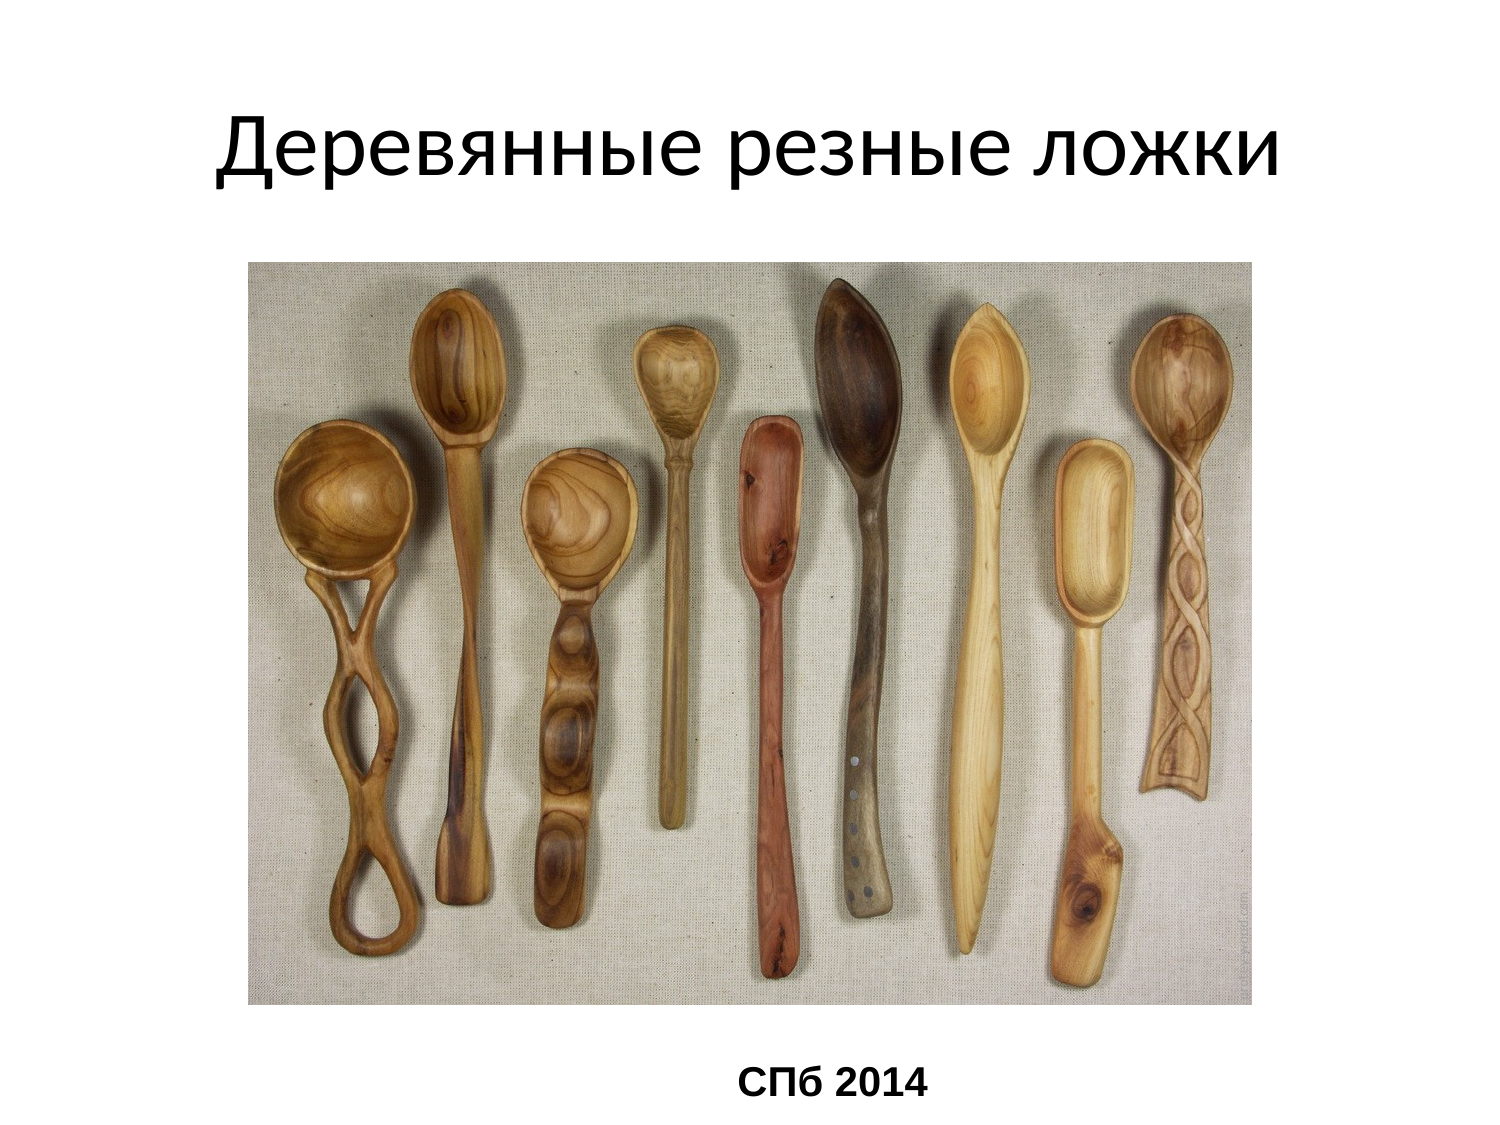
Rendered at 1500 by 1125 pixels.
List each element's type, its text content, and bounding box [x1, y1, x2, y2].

title Деревянные резные ложки [75, 45, 1425, 233]
text_box СПб 2014 [677, 1033, 988, 1125]
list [248, 262, 1252, 1006]
